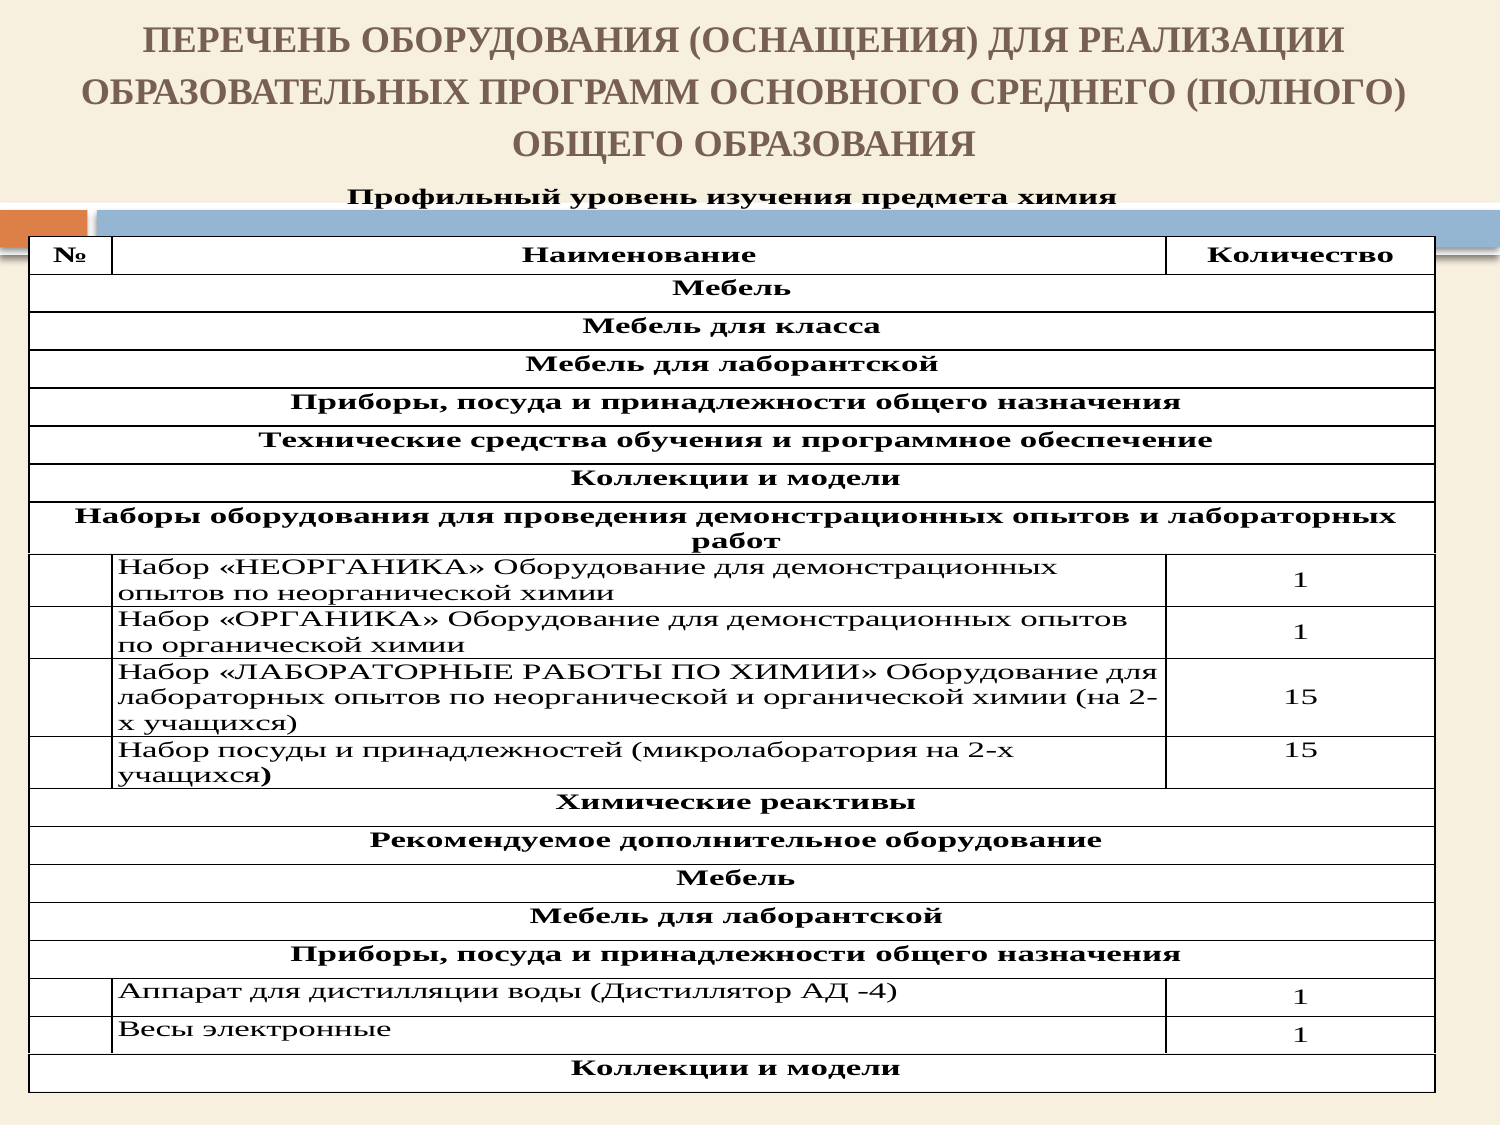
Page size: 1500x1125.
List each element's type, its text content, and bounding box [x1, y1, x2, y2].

picture [1, 184, 1459, 1125]
title ПЕРЕЧЕНЬ ОБОРУДОВАНИЯ (ОСНАЩЕНИЯ) ДЛЯ РЕАЛИЗАЦИИ ОБРАЗОВАТЕЛЬНЫХ ПРОГРАММ ОСНОВНОГО СРЕДНЕГО (ПОЛНОГО) ОБЩЕГО ОБРАЗОВАНИЯ [5, 0, 1483, 173]
